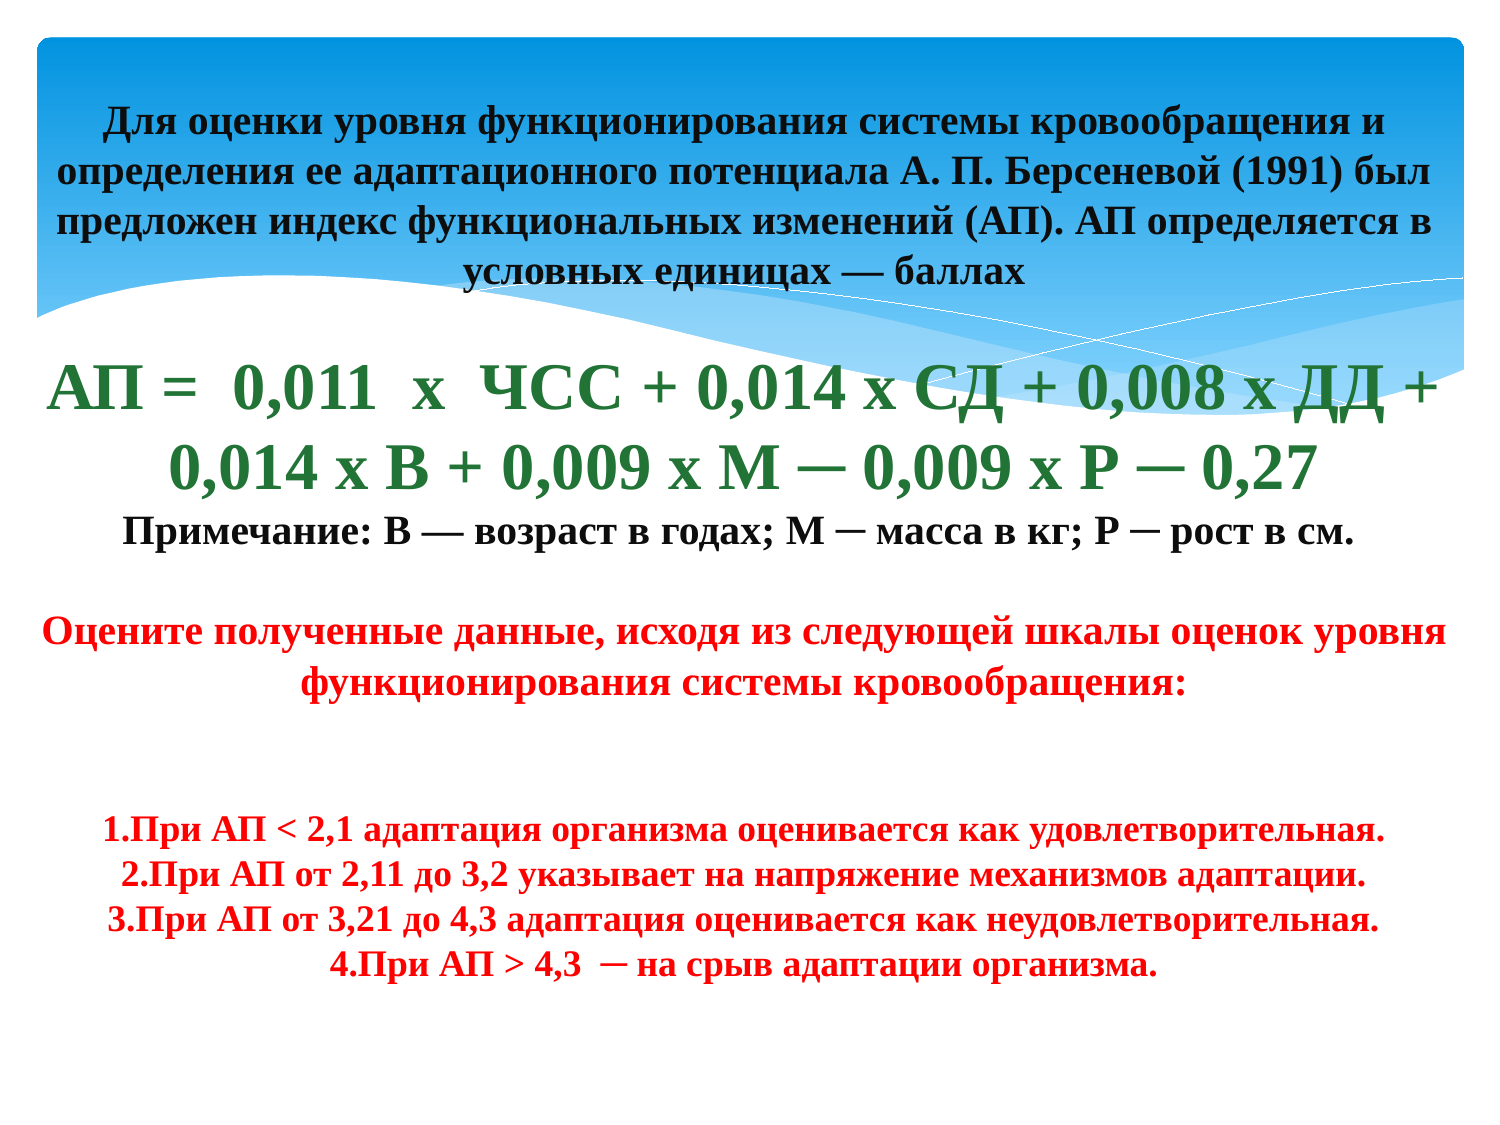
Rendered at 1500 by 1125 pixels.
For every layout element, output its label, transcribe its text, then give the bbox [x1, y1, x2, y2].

title Для оценки уровня функционирования системы кровообращения и определения ее адаптационного потенциала А. П. Берсеневой (1991) был предложен индекс функциональных изменений (АП). АП определяется в условных единицах — баллах АП = 0,011 х ЧСС + 0,014 х СД + 0,008 х ДД + 0,014 х В + 0,009 х М ─ 0,009 х Р ─ 0,27 Примечание: В — возраст в годах; М ─ масса в кг; Р ─ рост в см. Оцените полученные данные, исходя из следующей шкалы оценок уровня функционирования системы кровообращения: 1.При АП < 2,1 адаптация организма оценивается как удовлетворительная. 2.При АП от 2,11 до 3,2 указывает на напряжение механизмов адаптации. 3.При АП от 3,21 до 4,3 адаптация оценивается как неудовлетворительная. 4.При АП > 4,3 ─ на срыв адаптации организма. [17, 55, 1471, 1071]
